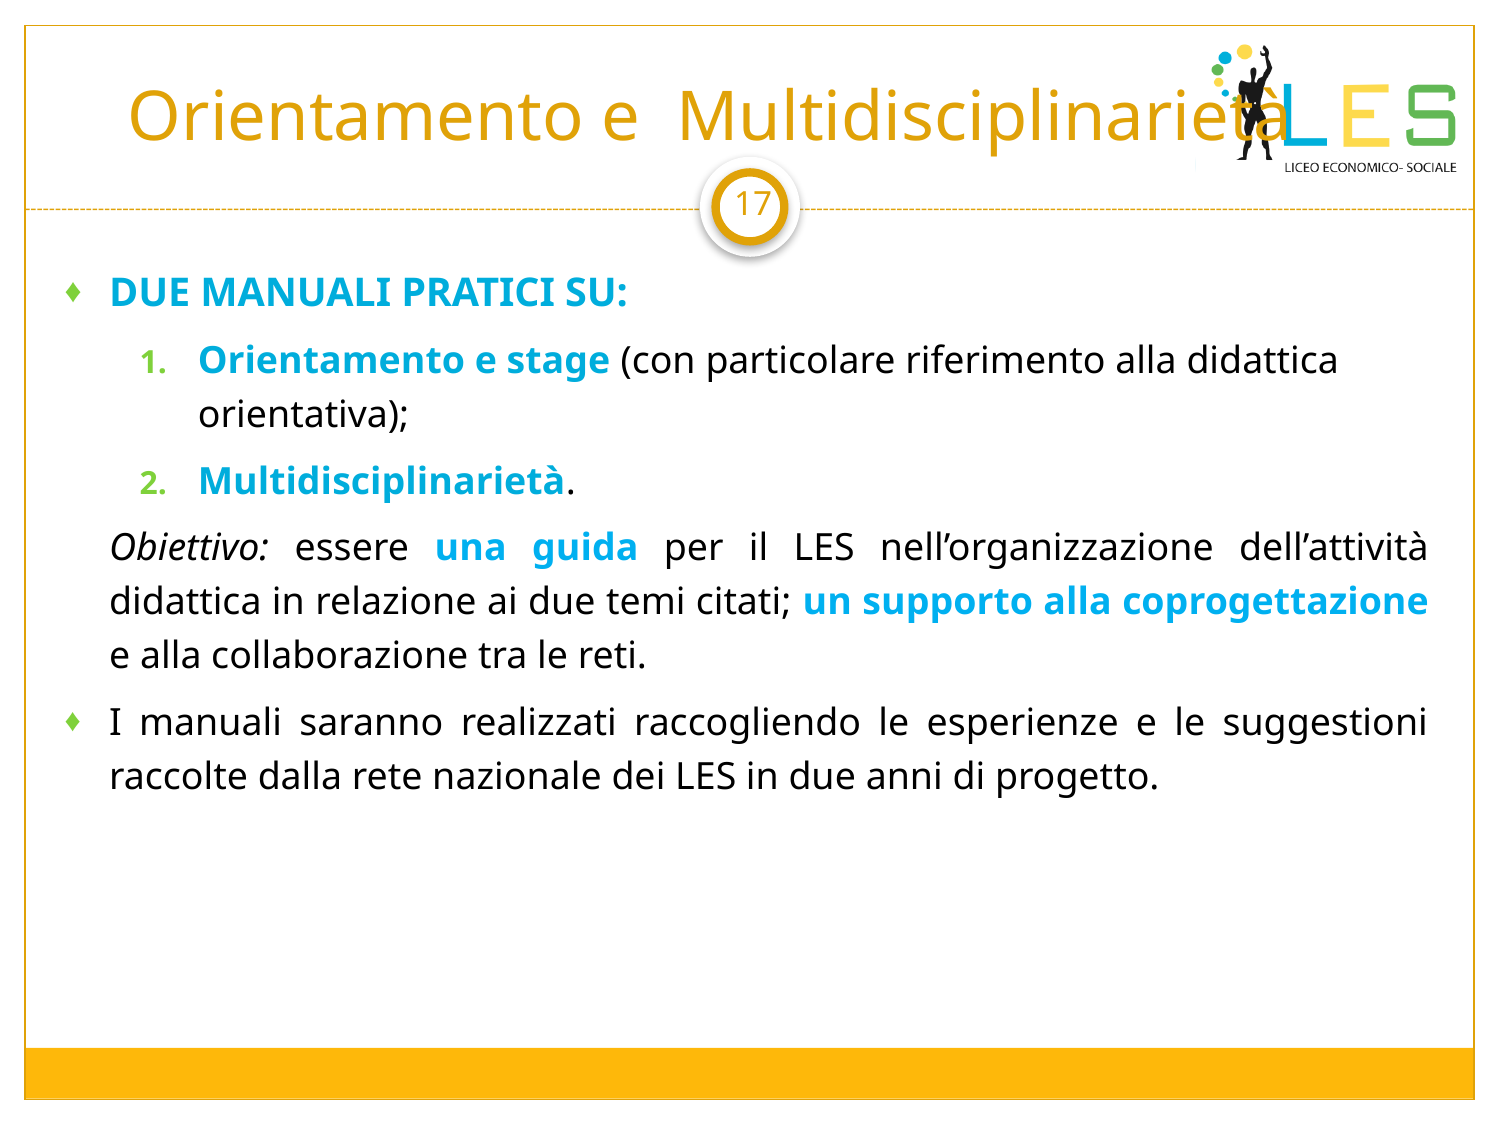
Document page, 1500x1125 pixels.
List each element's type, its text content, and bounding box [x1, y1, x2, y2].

picture [1195, 32, 1469, 176]
slide_number 17 [715, 168, 791, 241]
title Orientamento e Multidisciplinarietà [49, 37, 1372, 162]
list DUE MANUALI PRATICI SU: Orientamento e stage (con particolare riferimento alla didattica orientativa); Multidisciplinarietà. Obiettivo: essere una guida per il LES nell’organizzazione dell’attività didattica in relazione ai due temi citati; un supporto alla coprogettazione e alla collaborazione tra le reti. I manuali saranno realizzati raccogliendo le esperienze e le suggestioni raccolte dalla rete nazionale dei LES in due anni di progetto. [49, 250, 1445, 1001]
